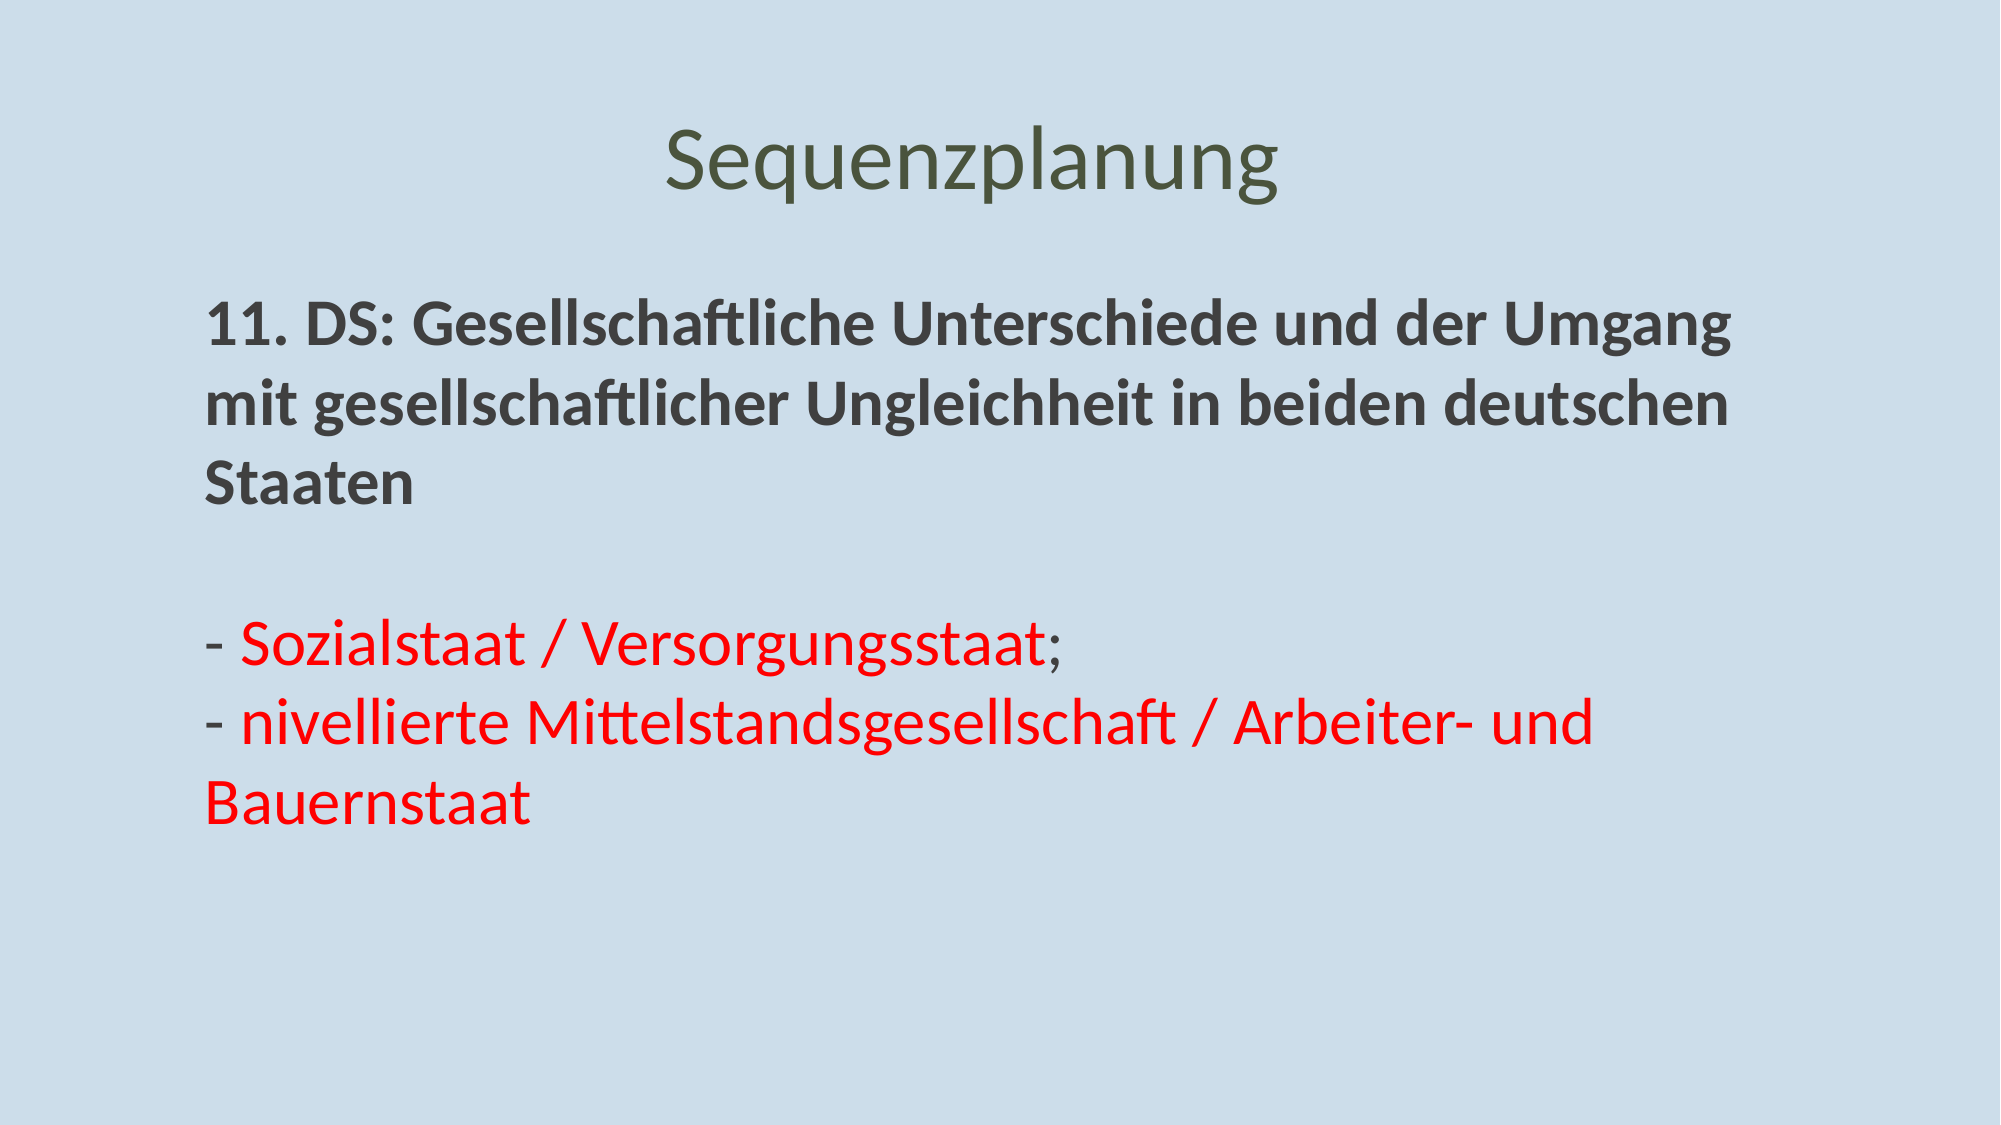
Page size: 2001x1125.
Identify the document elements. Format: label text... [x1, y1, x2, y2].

text_box Sequenzplanung [137, 102, 1788, 222]
list 11. DS: Gesellschaftliche Unterschiede und der Umgang mit gesellschaftlicher Ungleichheit in beiden deutschen Staaten - Sozialstaat / Versorgungsstaat; - nivellierte Mittelstandsgesellschaft / Arbeiter- und Bauernstaat [189, 270, 1840, 1039]
